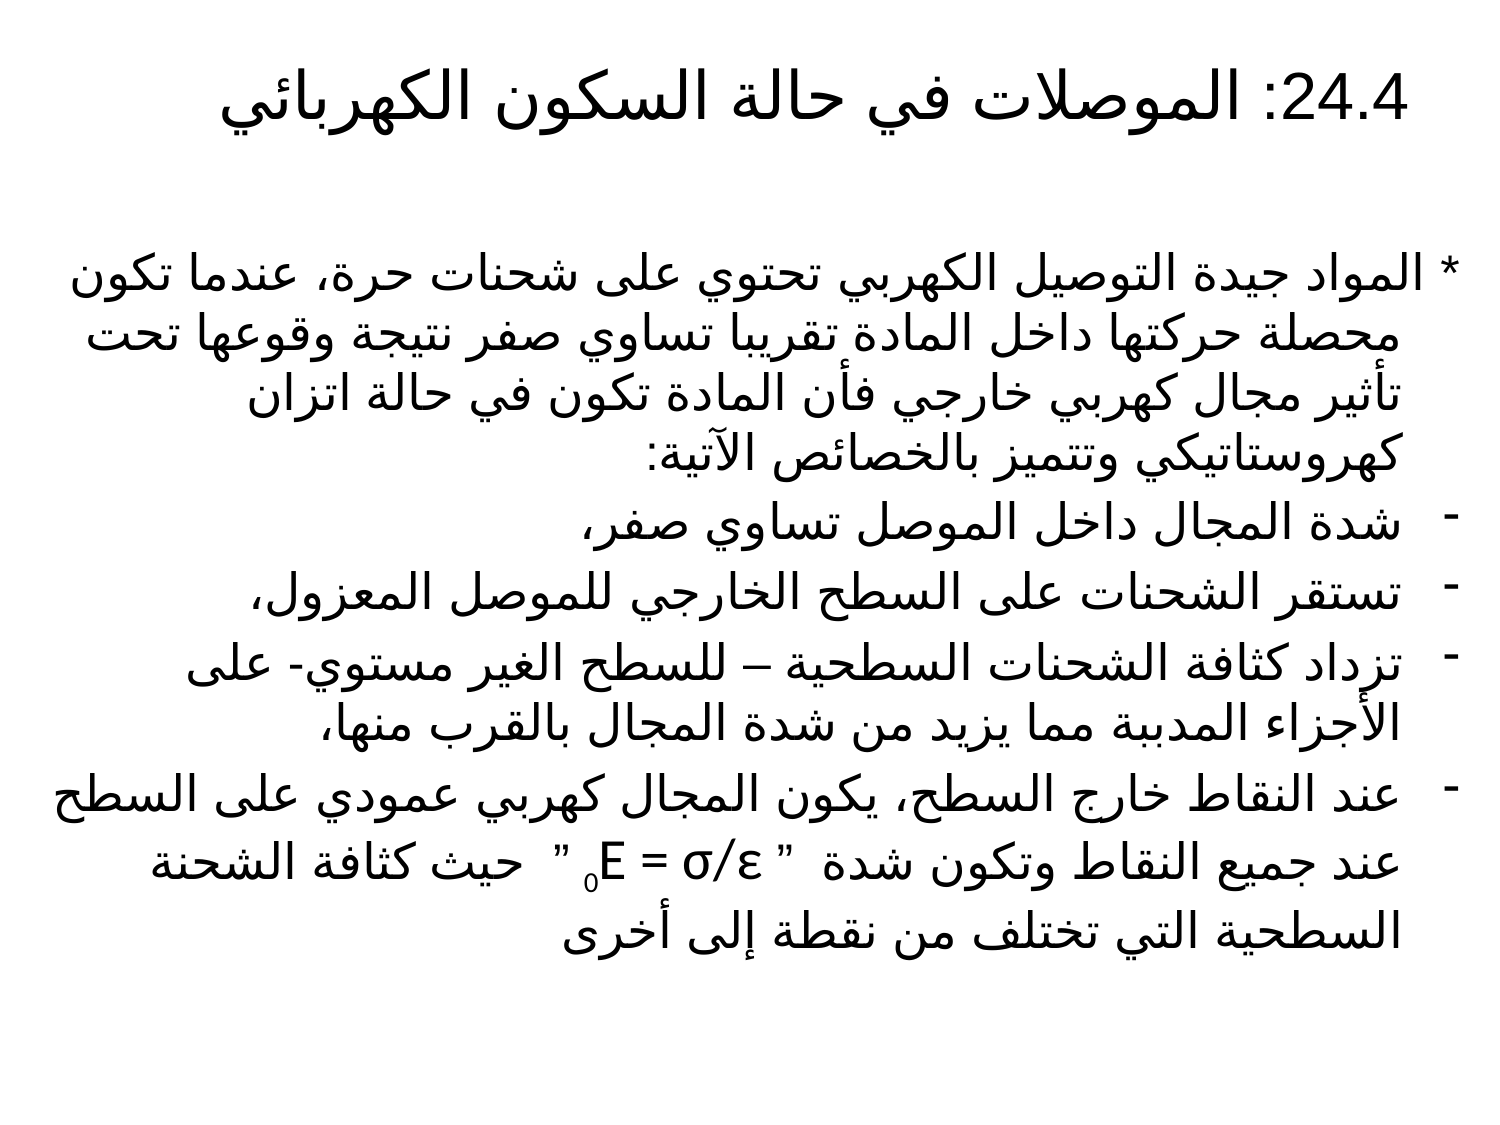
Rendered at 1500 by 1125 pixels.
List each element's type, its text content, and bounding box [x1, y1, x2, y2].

title 24.4: الموصلات في حالة السكون الكهربائي [75, 45, 1425, 175]
list * المواد جيدة التوصيل الكهربي تحتوي على شحنات حرة، عندما تكون محصلة حركتها داخل المادة تقريبا تساوي صفر نتيجة وقوعها تحت تأثير مجال كهربي خارجي فأن المادة تكون في حالة اتزان كهروستاتيكي وتتميز بالخصائص الآتية: شدة المجال داخل الموصل تساوي صفر، تستقر الشحنات على السطح الخارجي للموصل المعزول، تزداد كثافة الشحنات السطحية – للسطح الغير مستوي- على الأجزاء المدببة مما يزيد من شدة المجال بالقرب منها، عند النقاط خارج السطح، يكون المجال كهربي عمودي على السطح عند جميع النقاط وتكون شدة ” 0E = σ/ε ” حيث كثافة الشحنة السطحية التي تختلف من نقطة إلى أخرى [24, 232, 1475, 975]
